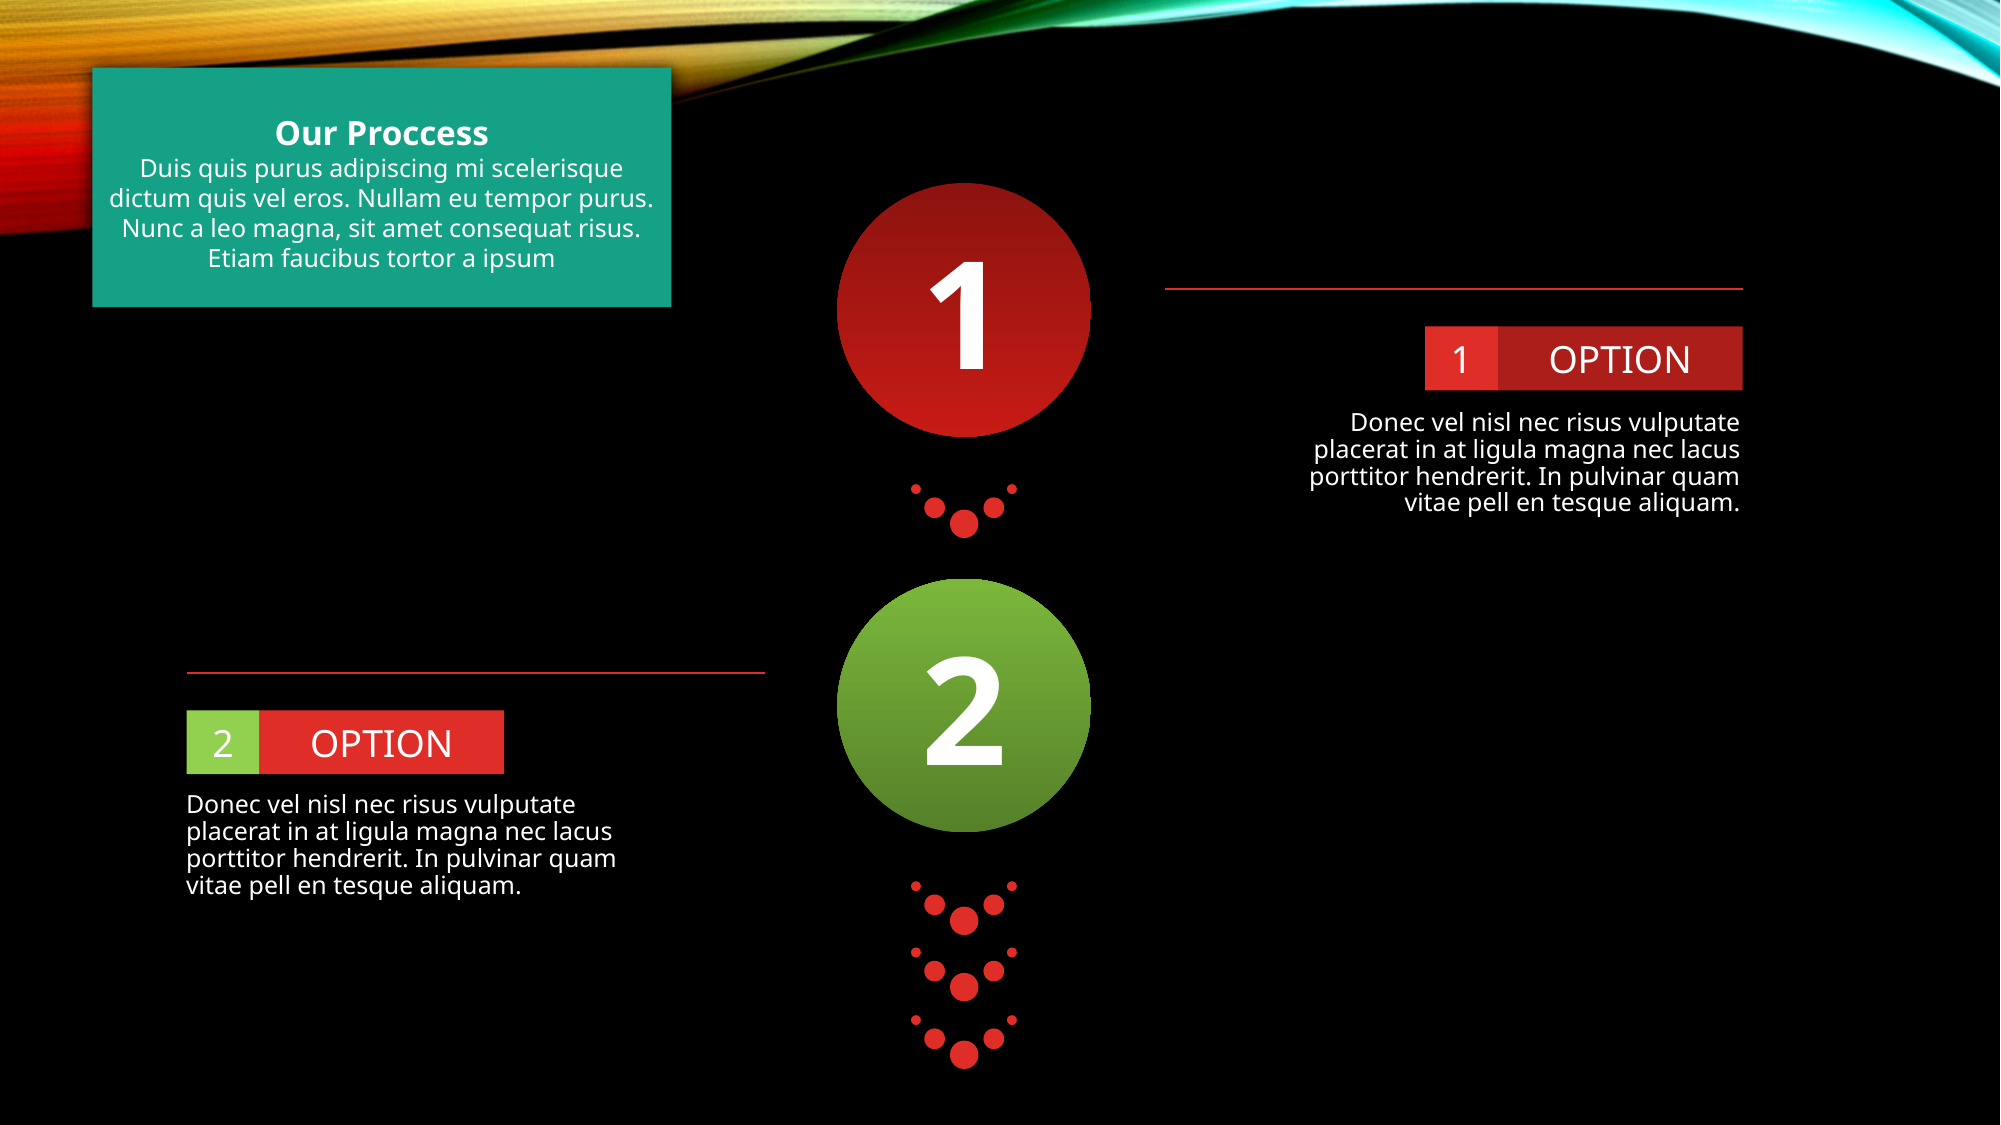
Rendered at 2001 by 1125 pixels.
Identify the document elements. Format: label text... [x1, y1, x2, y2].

text_box Donec vel nisl nec risus vulputate placerat in at ligula magna nec lacus porttitor hendrerit. In pulvinar quam vitae pell en tesque aliquam. [1285, 402, 1756, 553]
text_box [910, 947, 1018, 1002]
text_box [910, 483, 1018, 539]
text_box Our Proccess Duis quis purus adipiscing mi scelerisque dictum quis vel eros. Nullam eu tempor purus. Nunc a leo magna, sit amet consequat risus. Etiam faucibus tortor a ipsum [92, 67, 672, 308]
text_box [1424, 326, 1743, 391]
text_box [910, 881, 1018, 936]
picture [0, 0, 2000, 237]
text_box 2 [836, 577, 1093, 834]
text_box 1 [836, 181, 1093, 438]
text_box Donec vel nisl nec risus vulputate placerat in at ligula magna nec lacus porttitor hendrerit. In pulvinar quam vitae pell en tesque aliquam. [171, 784, 642, 936]
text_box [910, 1014, 1018, 1070]
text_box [186, 710, 505, 775]
